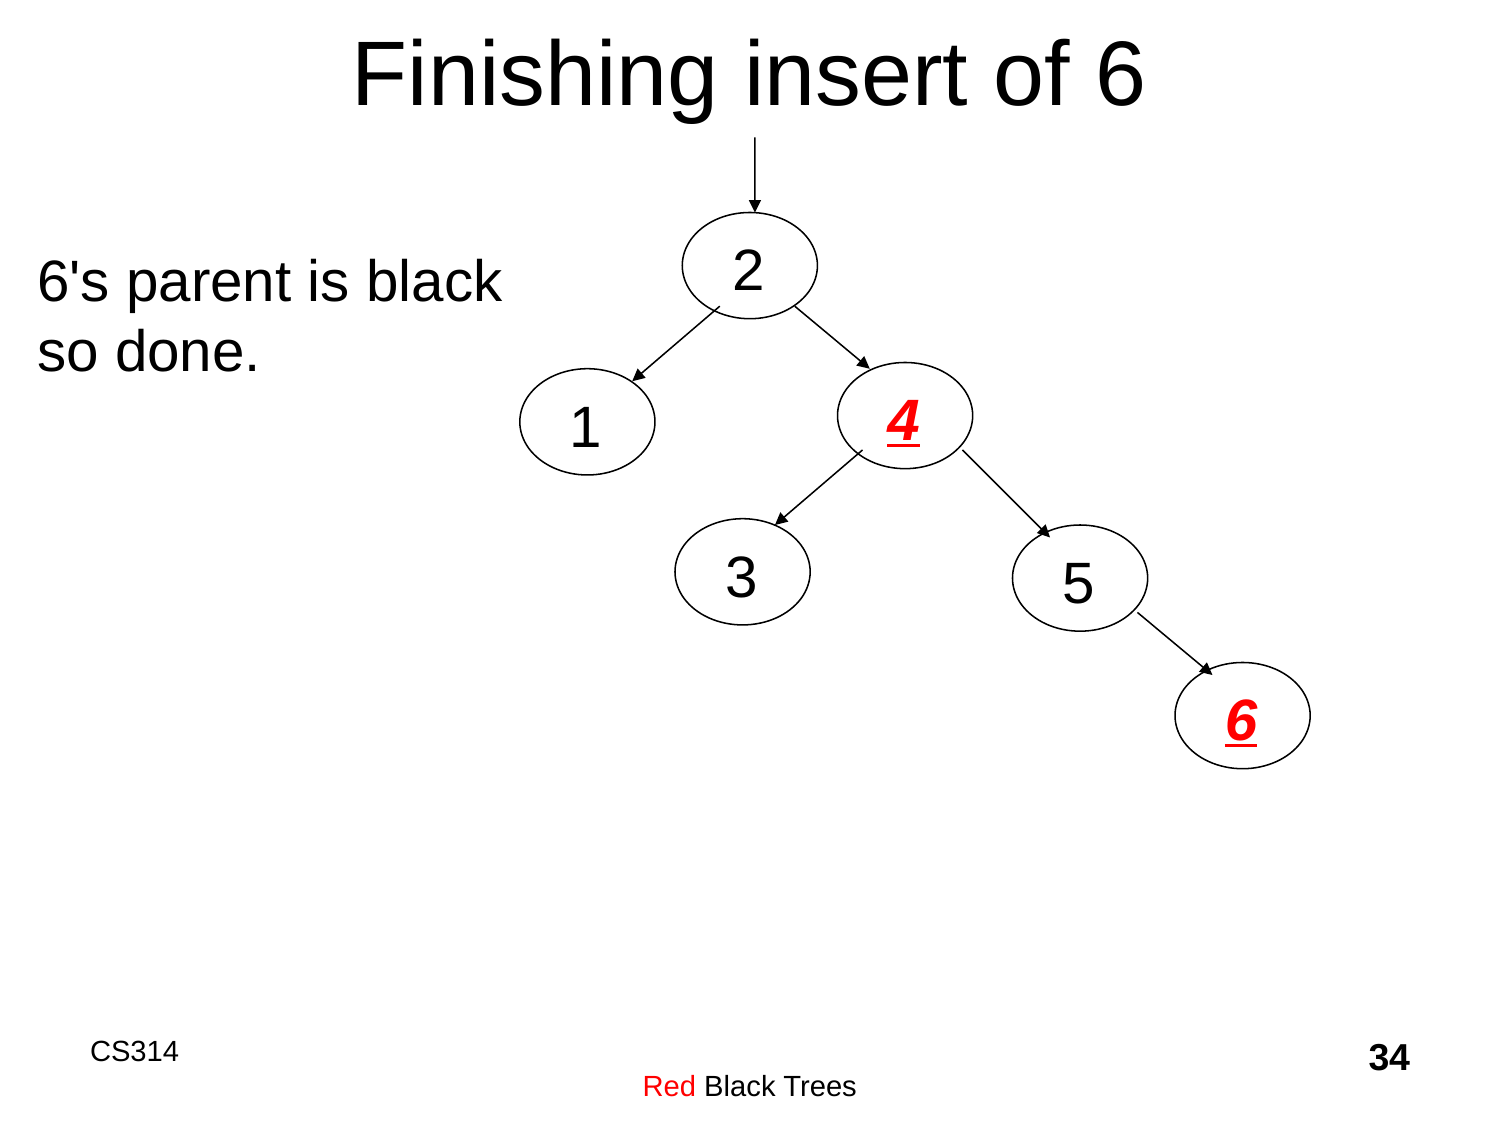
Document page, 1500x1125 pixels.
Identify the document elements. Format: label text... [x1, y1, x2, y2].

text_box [674, 518, 811, 626]
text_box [1174, 662, 1311, 769]
text_box [748, 137, 762, 210]
footer Red Black Trees [462, 1024, 1038, 1101]
text_box [778, 474, 835, 517]
text_box [818, 325, 866, 360]
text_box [681, 212, 818, 319]
slide_number CS314 [74, 1024, 451, 1101]
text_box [519, 368, 656, 476]
slide_number 34 [1112, 1024, 1426, 1101]
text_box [837, 362, 973, 469]
text_box 6's parent is black so done. [22, 235, 519, 391]
title Finishing insert of 6 [112, 0, 1388, 163]
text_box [1012, 524, 1148, 632]
